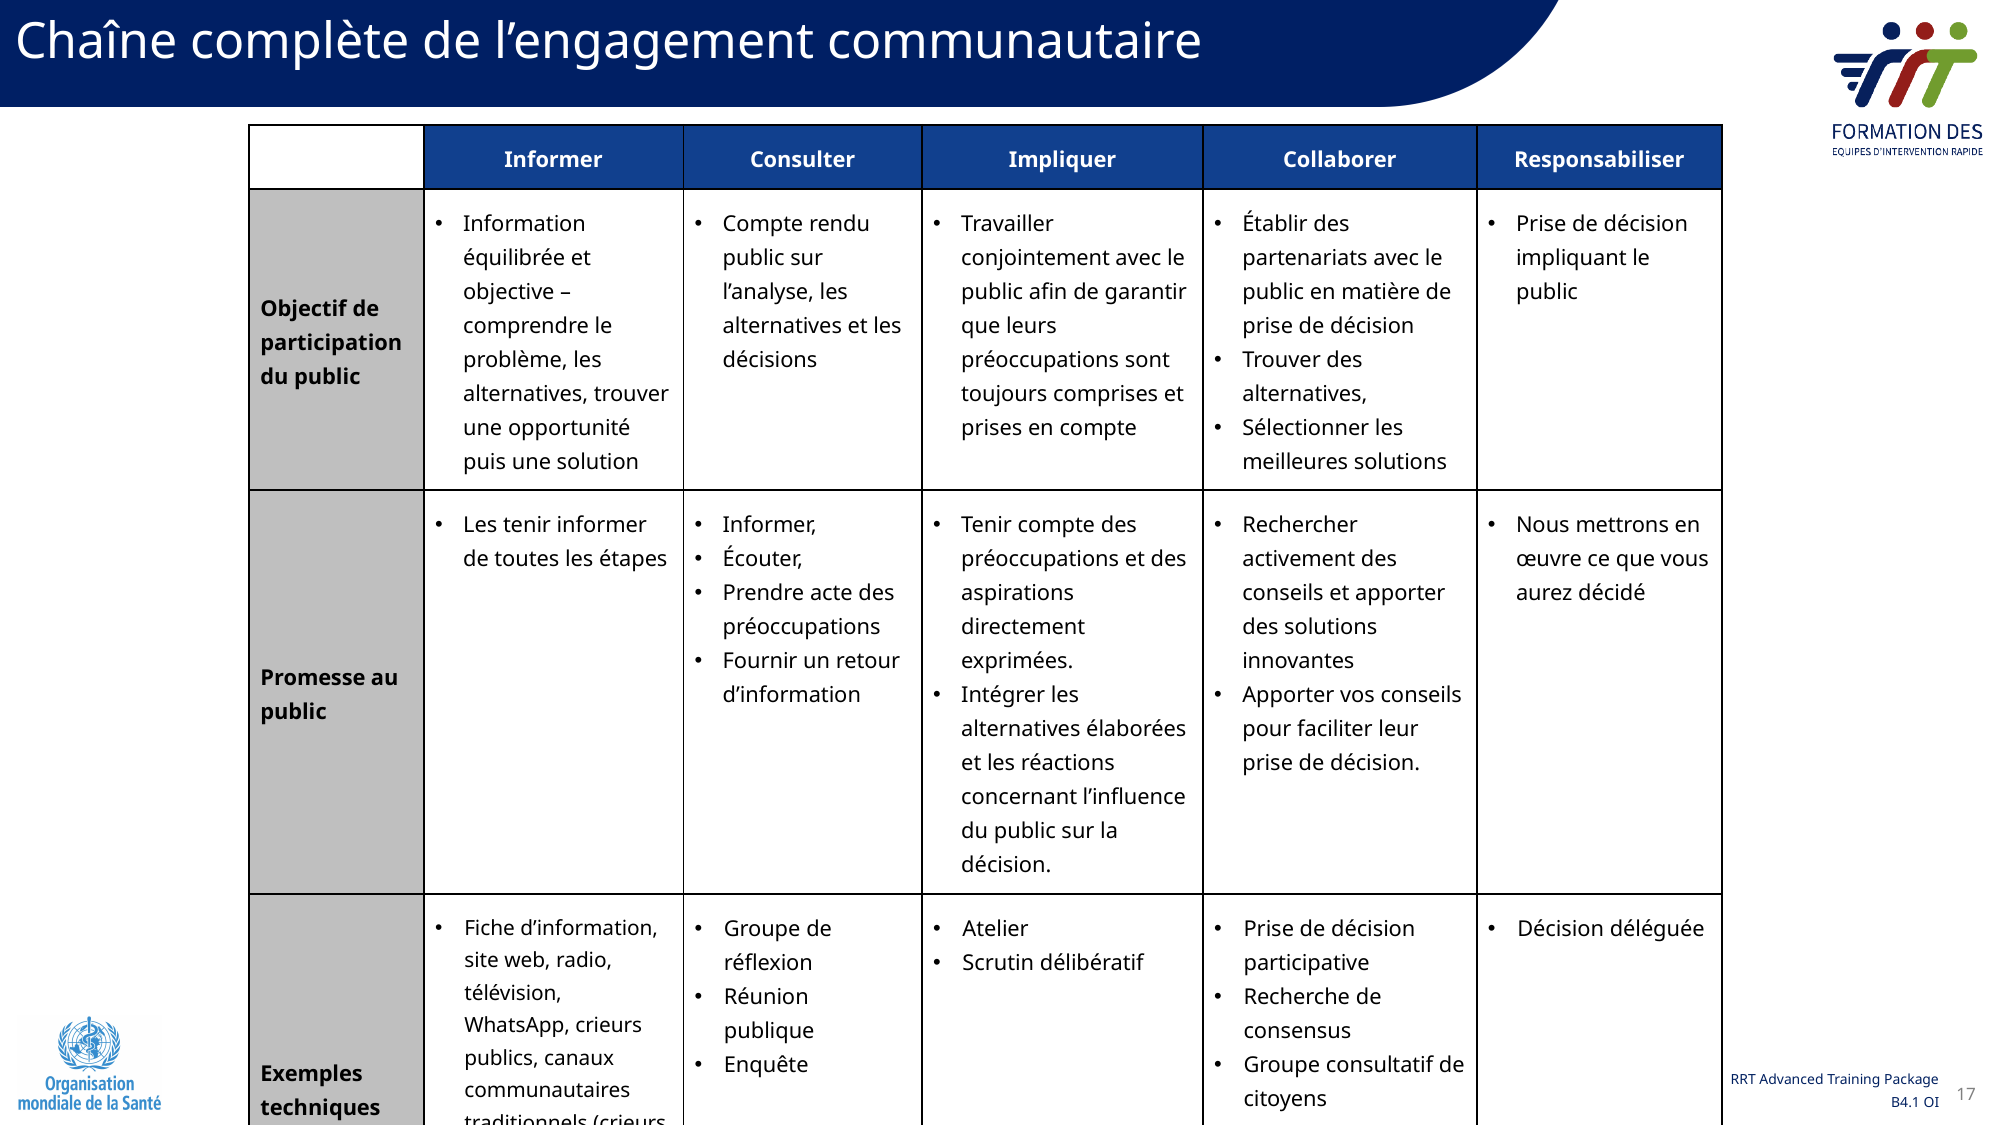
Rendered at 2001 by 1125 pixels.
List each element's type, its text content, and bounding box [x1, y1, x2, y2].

table_header Collaborer [1204, 126, 1476, 188]
table_cell Les tenir informer de toutes les étapes [425, 491, 683, 893]
table_header Informer [425, 126, 683, 188]
table_cell Prise de décision participative Recherche de consensus Groupe consultatif de citoyens [1204, 895, 1476, 1125]
table_header Impliquer [923, 126, 1202, 188]
picture [1832, 21, 1983, 157]
table_cell Information équilibrée et objective – comprendre le problème, les alternatives, trouver une opportunité puis une solution [425, 190, 683, 489]
table_cell Compte rendu public sur l’analyse, les alternatives et les décisions [684, 190, 921, 489]
table_cell Exemples techniques [250, 895, 423, 1125]
table_cell Décision déléguée [1478, 895, 1721, 1125]
table_cell Travailler conjointement avec le public afin de garantir que leurs préoccupations sont toujours comprises et prises en compte [923, 190, 1202, 489]
table_header [250, 126, 423, 188]
table_cell Promesse au public [250, 491, 423, 893]
picture [17, 1015, 162, 1111]
table_cell Groupe de réflexion Réunion publique Enquête [684, 895, 921, 1125]
table_cell Nous mettrons en œuvre ce que vous aurez décidé [1478, 491, 1721, 893]
table_cell Objectif de participation du public [250, 190, 423, 489]
table_cell Atelier Scrutin délibératif [923, 895, 1202, 1125]
table_cell Prise de décision impliquant le public [1478, 190, 1721, 489]
table_header Consulter [684, 126, 921, 188]
picture [0, 0, 1583, 107]
title Chaîne complète de l’engagement communautaire [0, 0, 1479, 86]
table_cell Informer, Écouter, Prendre acte des préoccupations Fournir un retour d’information [684, 491, 921, 893]
table_cell Tenir compte des préoccupations et des aspirations directement exprimées. Intégrer les alternatives élaborées et les réactions concernant l’influence du public sur la décision. [923, 491, 1202, 893]
table_cell Fiche d’information, site web, radio, télévision, WhatsApp, crieurs publics, canaux communautaires traditionnels (crieurs publics et griots), projection de films, magasin de musique, etc. [425, 895, 683, 1125]
table_cell Établir des partenariats avec le public en matière de prise de décision Trouver des alternatives, Sélectionner les meilleures solutions [1204, 190, 1476, 489]
table_header Responsabiliser [1478, 126, 1721, 188]
table_cell Rechercher activement des conseils et apporter des solutions innovantes Apporter vos conseils pour faciliter leur prise de décision. [1204, 491, 1476, 893]
